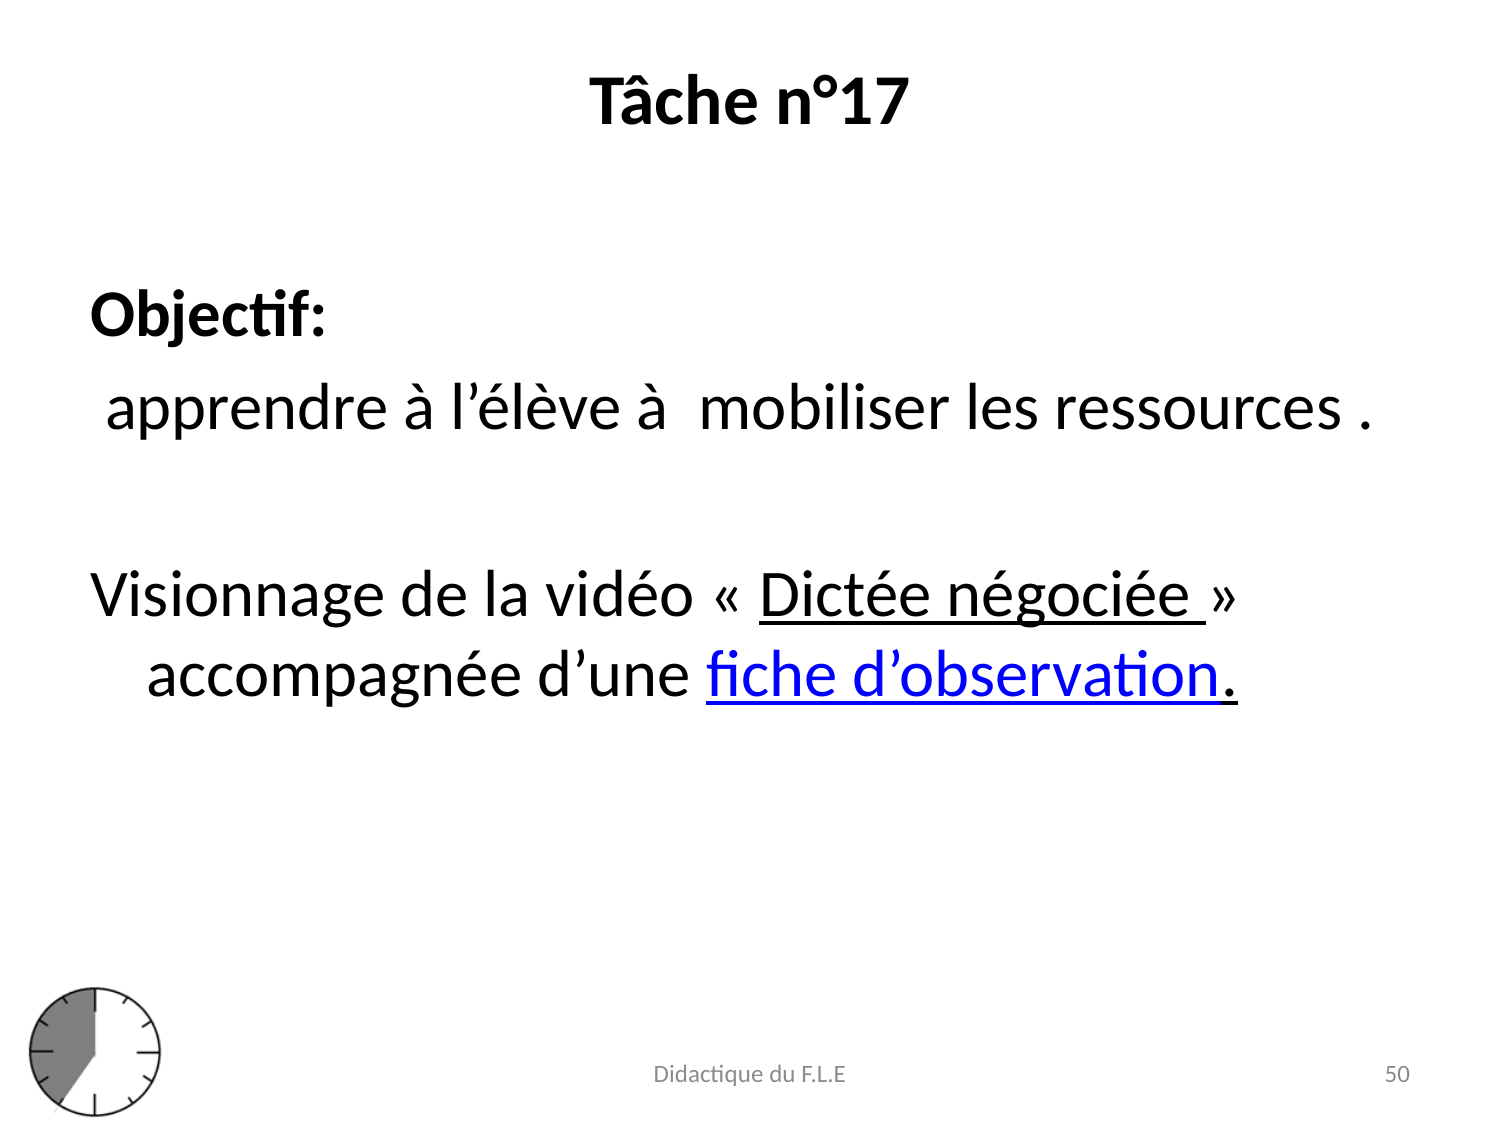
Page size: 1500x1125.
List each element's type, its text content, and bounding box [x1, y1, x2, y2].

title Tâche n°17 [75, 45, 1425, 233]
picture [23, 979, 169, 1125]
list Objectif: apprendre à l’élève à mobiliser les ressources . Visionnage de la vidéo « Dictée négociée » accompagnée d’une fiche d’observation. [75, 262, 1425, 1005]
slide_number 50 [1074, 1042, 1425, 1103]
footer Didactique du F.L.E [512, 1042, 988, 1103]
